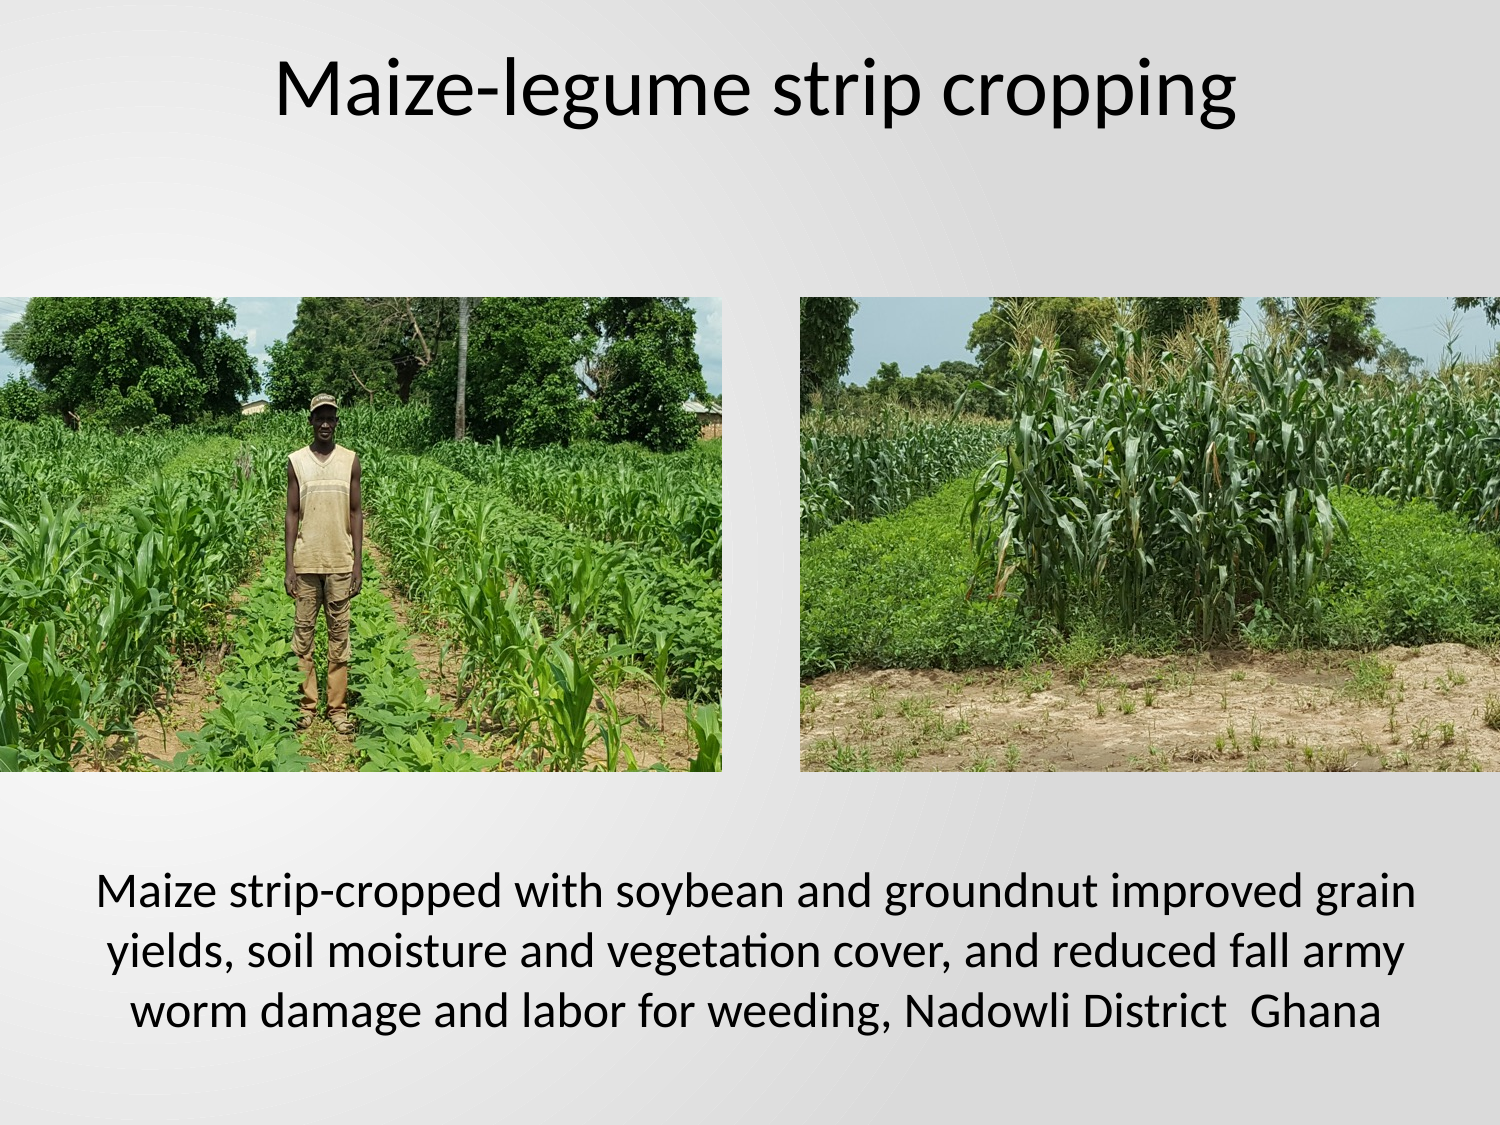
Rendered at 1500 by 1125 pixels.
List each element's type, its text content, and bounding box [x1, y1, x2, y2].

picture [799, 296, 1500, 773]
text_box Maize strip-cropped with soybean and groundnut improved grain yields, soil moisture and vegetation cover, and reduced fall army worm damage and labor for weeding, Nadowli District Ghana [37, 849, 1475, 1045]
picture [0, 296, 722, 773]
text_box Maize-legume strip cropping [258, 24, 1254, 140]
